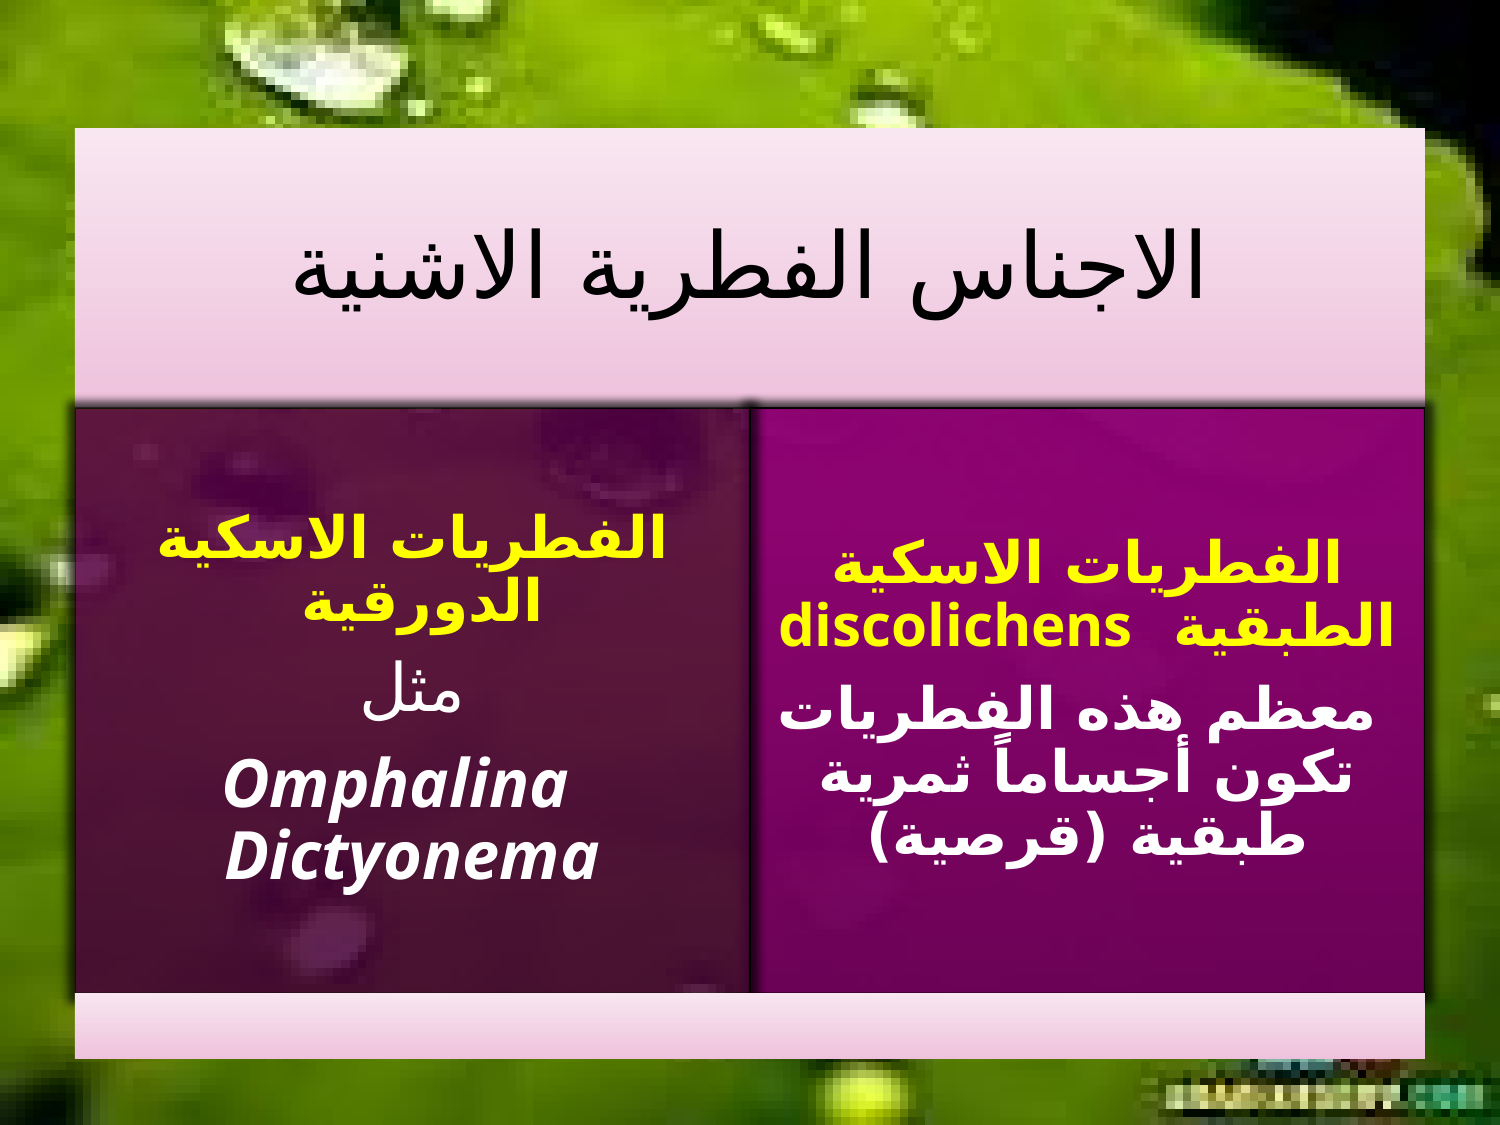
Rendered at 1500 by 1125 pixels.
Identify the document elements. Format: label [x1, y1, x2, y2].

picture [0, 0, 1500, 1125]
list [74, 128, 1426, 1060]
